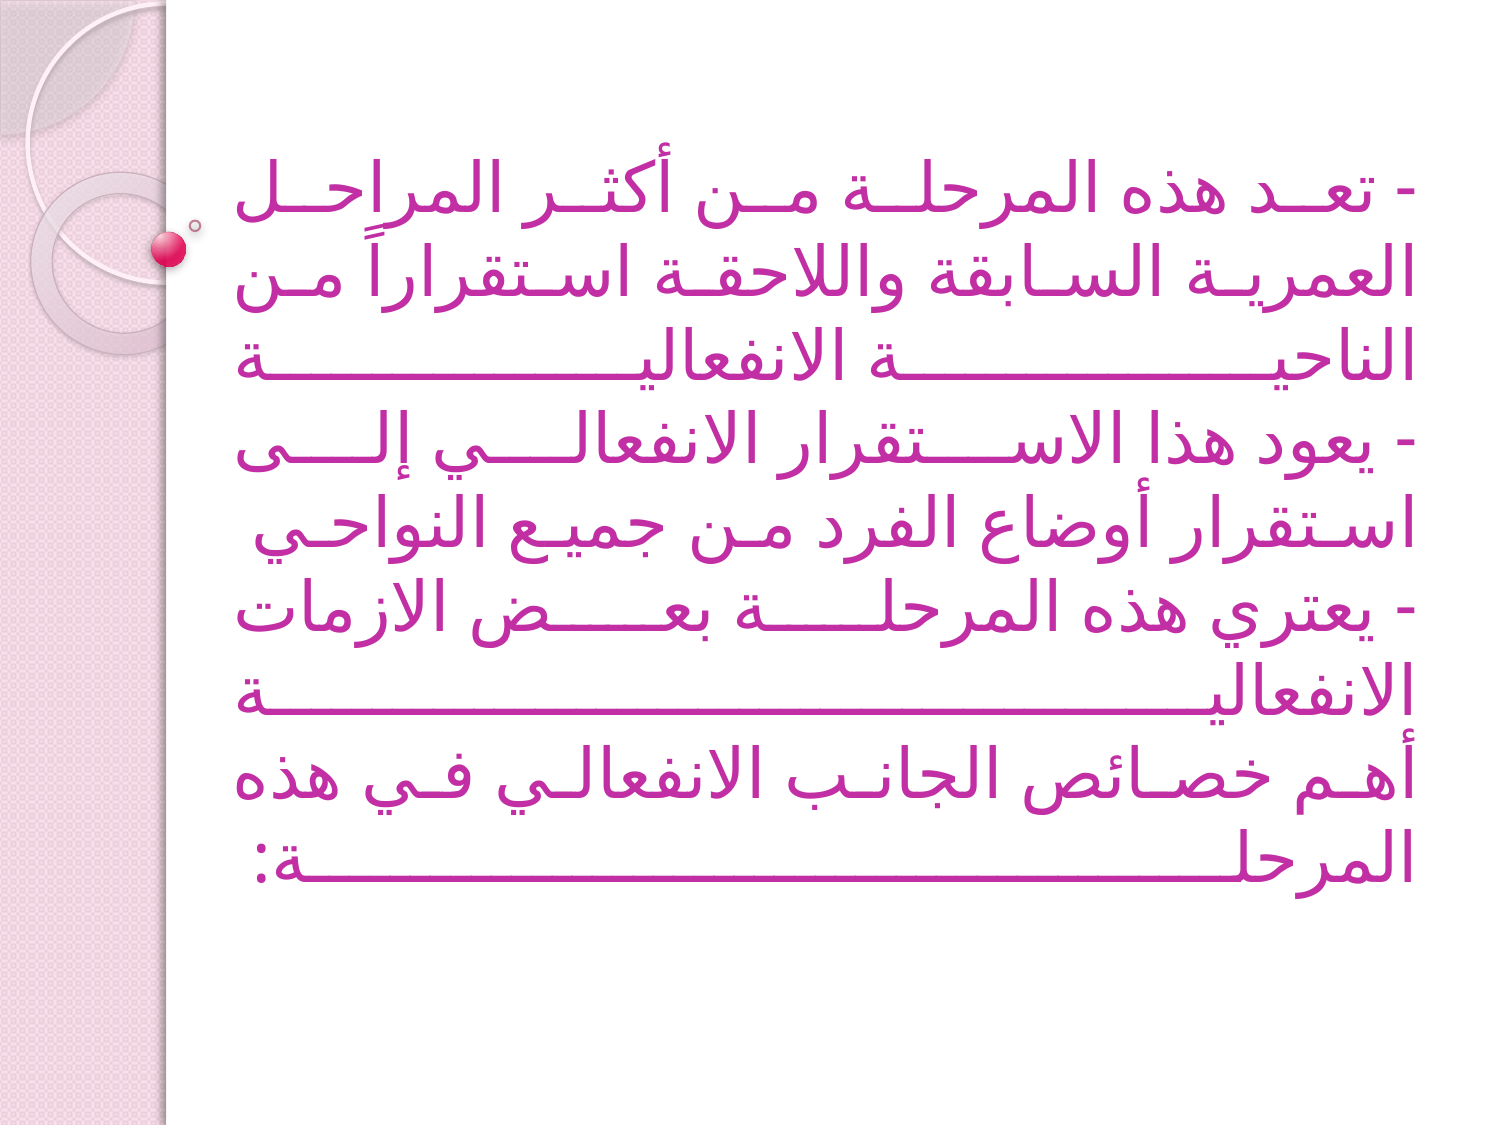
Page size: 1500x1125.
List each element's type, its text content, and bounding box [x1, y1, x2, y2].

title - تعد هذه المرحلة من أكثر المراحل العمرية السابقة واللاحقة استقراراً من الناحية الانفعالية - يعود هذا الاستقرار الانفعالي إلى استقرار أوضاع الفرد من جميع النواحي - يعتري هذه المرحلة بعض الازمات الانفعالية أهم خصائص الجانب الانفعالي في هذه المرحلة: [218, 125, 1434, 988]
